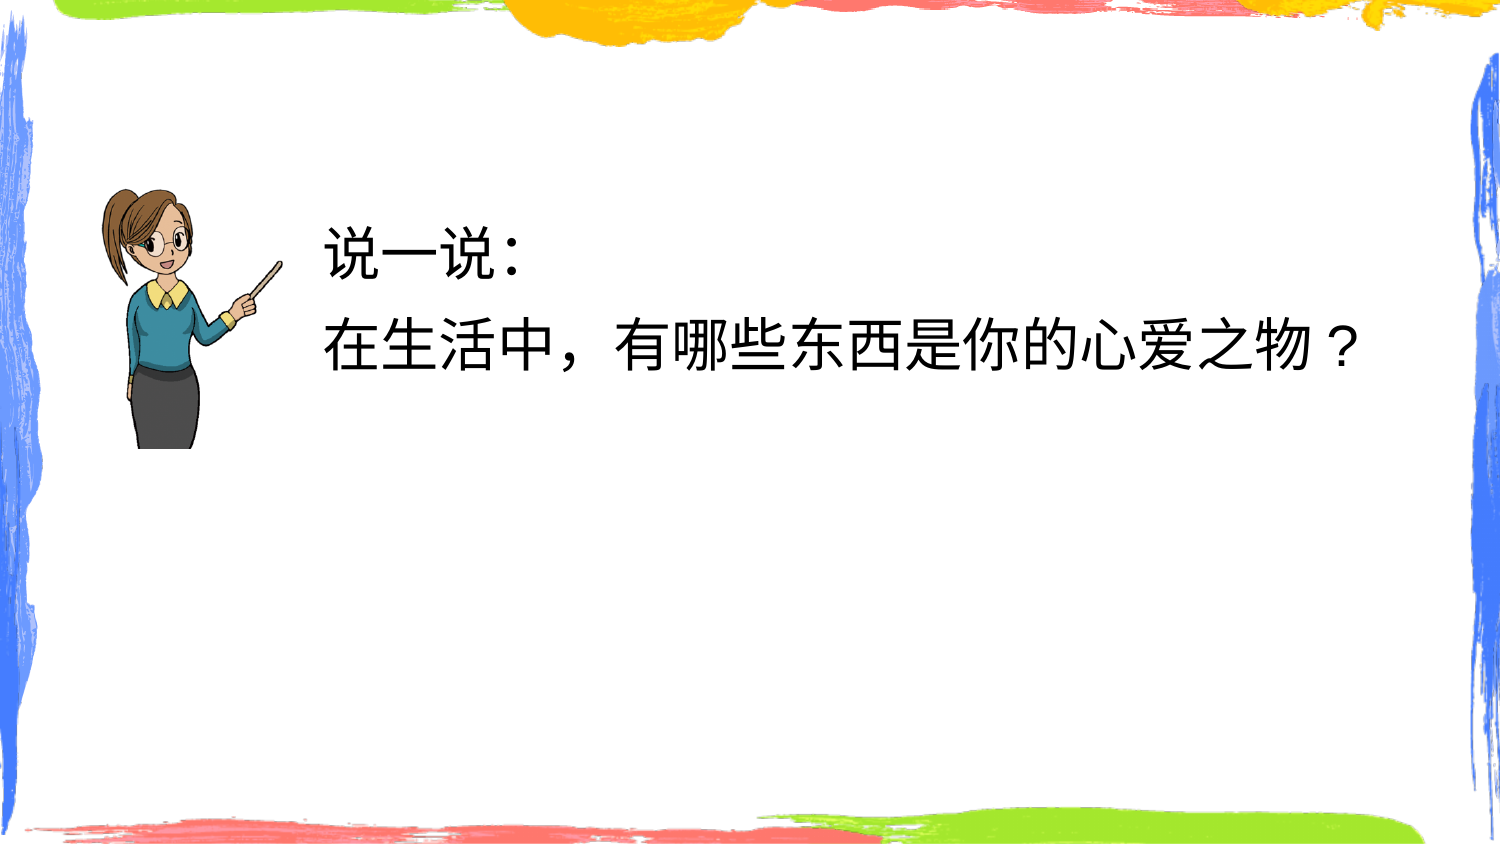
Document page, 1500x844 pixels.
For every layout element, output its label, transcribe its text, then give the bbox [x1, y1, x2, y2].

picture [1471, 84, 1500, 382]
picture [25, 817, 910, 843]
picture [45, 0, 1500, 47]
text_box 说一说： 在生活中，有哪些东西是你的心爱之物? [307, 188, 1418, 386]
picture [757, 807, 1436, 843]
picture [1471, 383, 1500, 840]
picture [101, 188, 283, 449]
picture [0, 4, 43, 835]
picture [1471, 53, 1498, 83]
